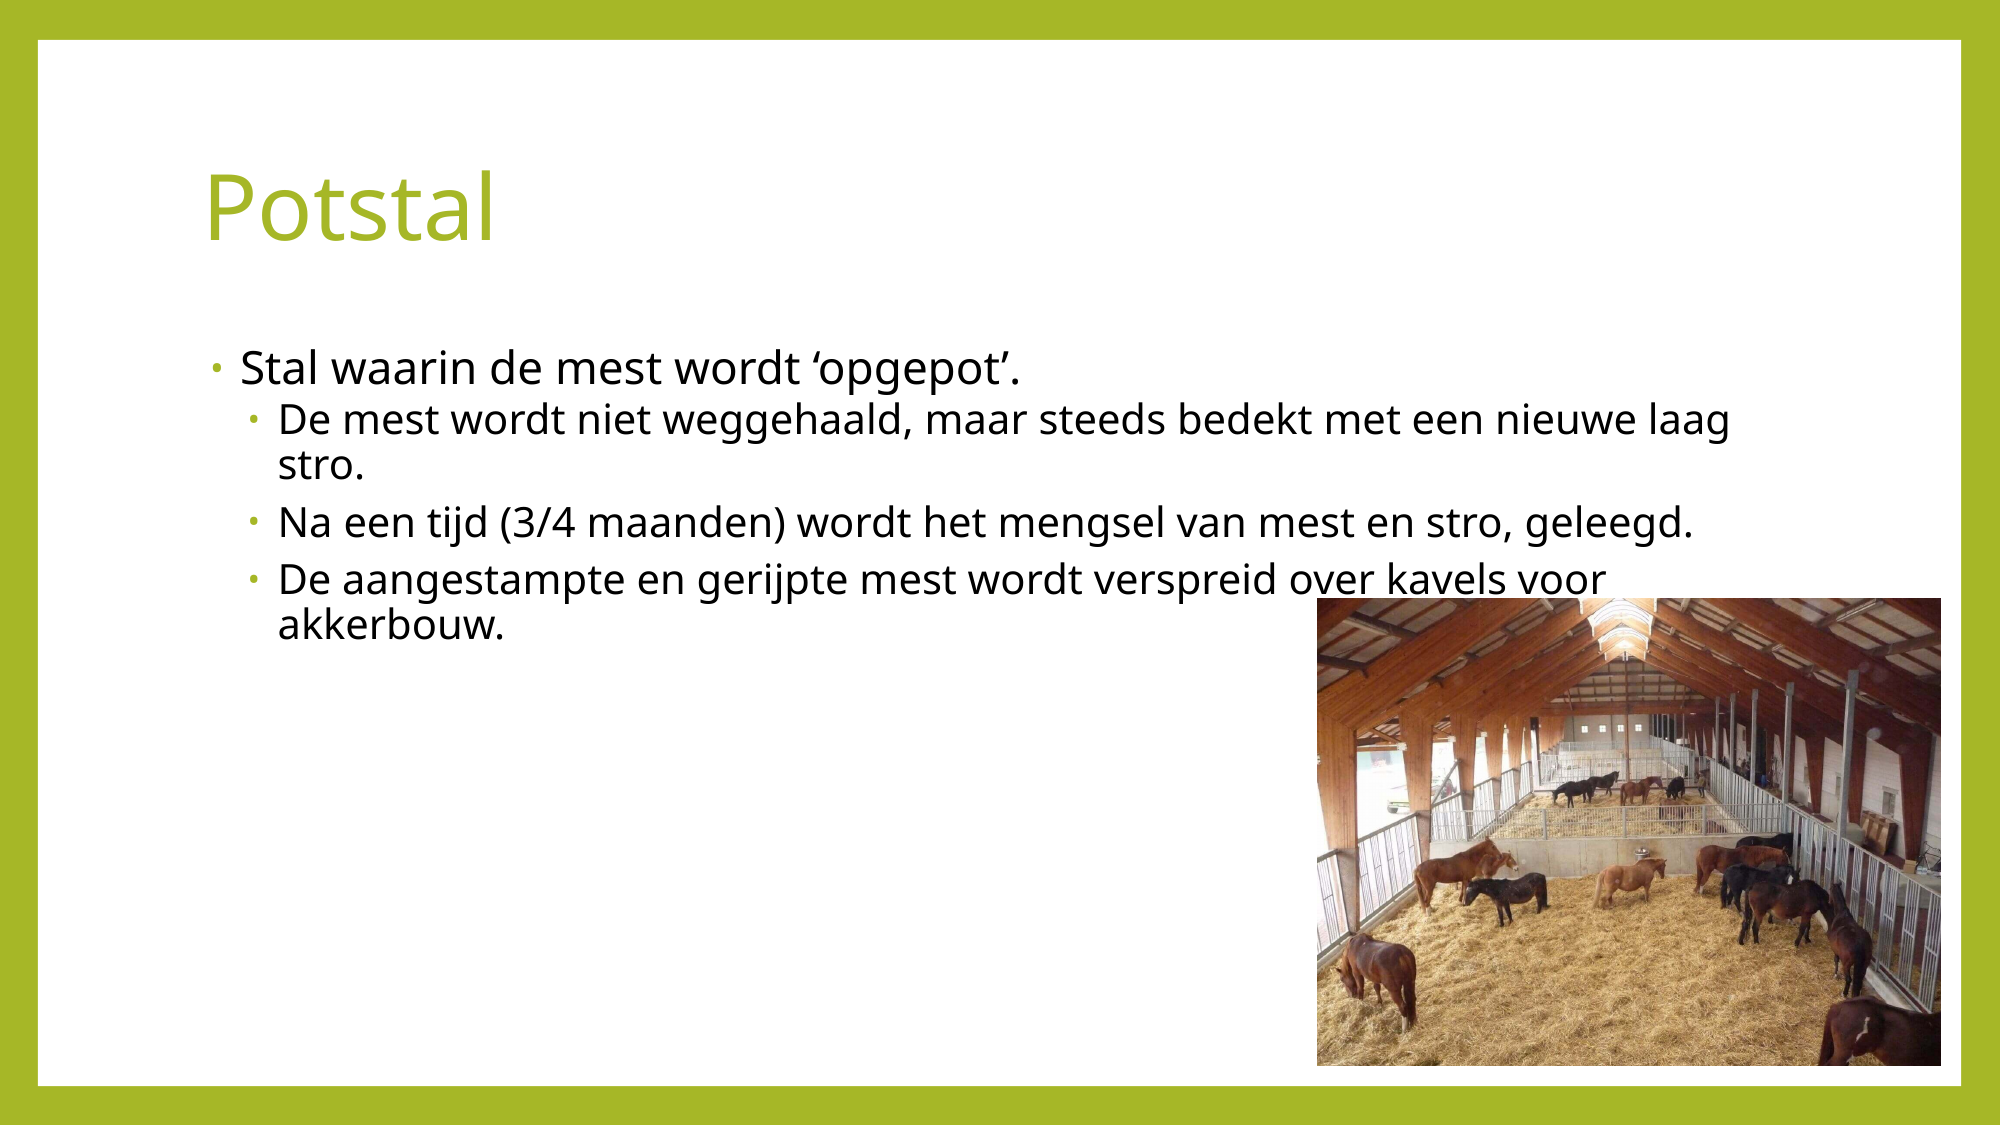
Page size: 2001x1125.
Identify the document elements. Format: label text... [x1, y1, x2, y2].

picture [1317, 597, 1942, 1066]
list Stal waarin de mest wordt ‘opgepot’. De mest wordt niet weggehaald, maar steeds bedekt met een nieuwe laag stro. Na een tijd (3/4 maanden) wordt het mengsel van mest en stro, geleegd. De aangestampte en gerijpte mest wordt verspreid over kavels voor akkerbouw. [187, 337, 1808, 1000]
title Potstal [187, 99, 1808, 323]
